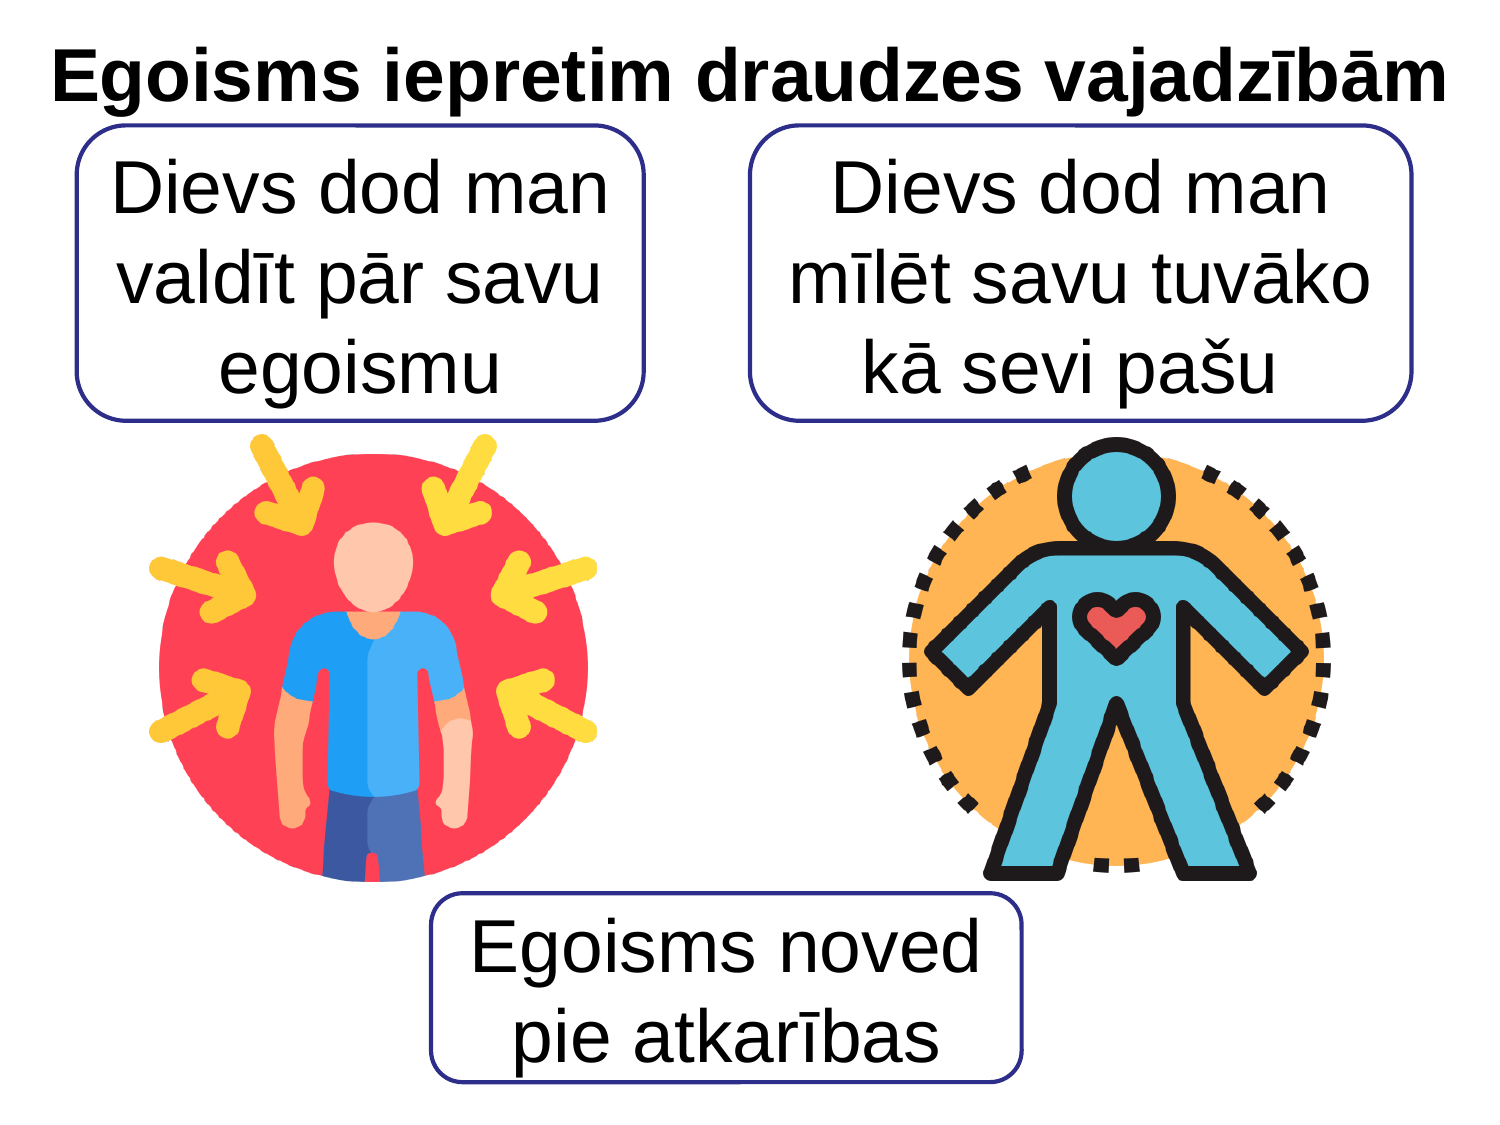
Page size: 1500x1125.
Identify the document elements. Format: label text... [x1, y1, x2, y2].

text_box Egoisms iepretim draudzes vajadzībām [0, 18, 1500, 126]
text_box Egoisms noved pie atkarības [428, 891, 1024, 1085]
picture [148, 433, 597, 882]
text_box Dievs dod man valdīt pār savu egoismu [74, 126, 646, 423]
picture [879, 422, 1353, 896]
text_box Dievs dod man mīlēt savu tuvāko kā sevi pašu [747, 126, 1414, 423]
